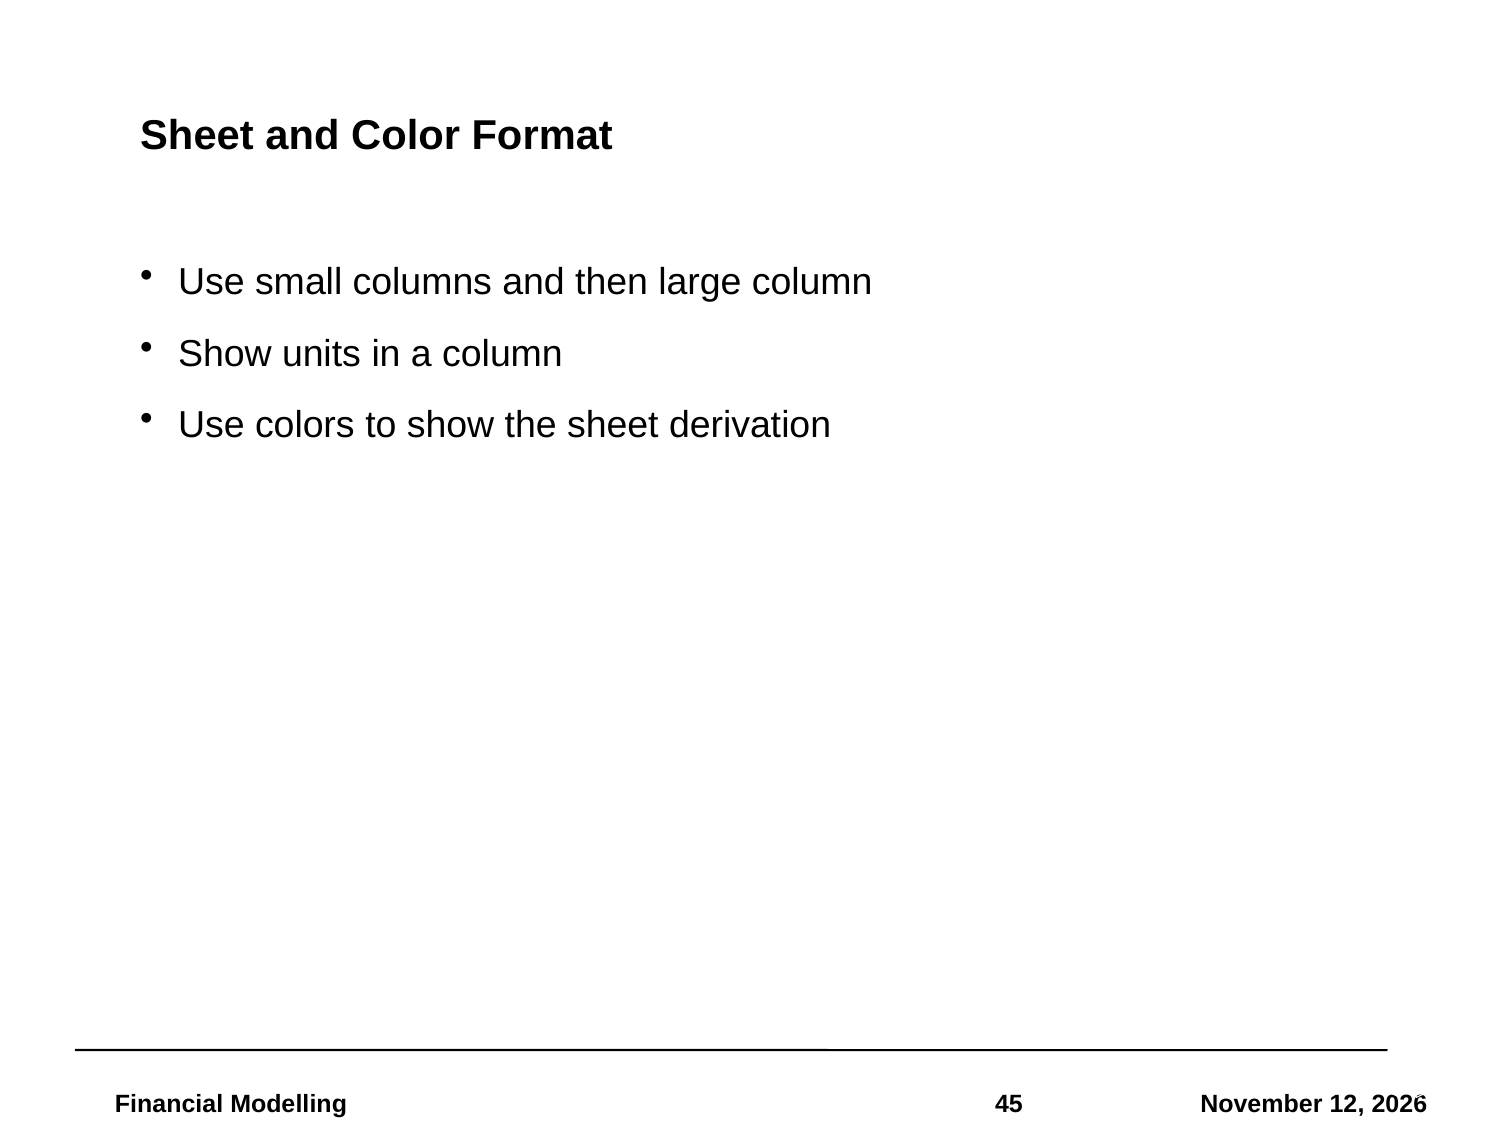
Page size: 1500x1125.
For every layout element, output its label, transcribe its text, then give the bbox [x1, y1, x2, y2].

list Use small columns and then large column Show units in a column Use colors to show the sheet derivation [124, 249, 1413, 1001]
title Sheet and Color Format [124, 99, 1413, 226]
